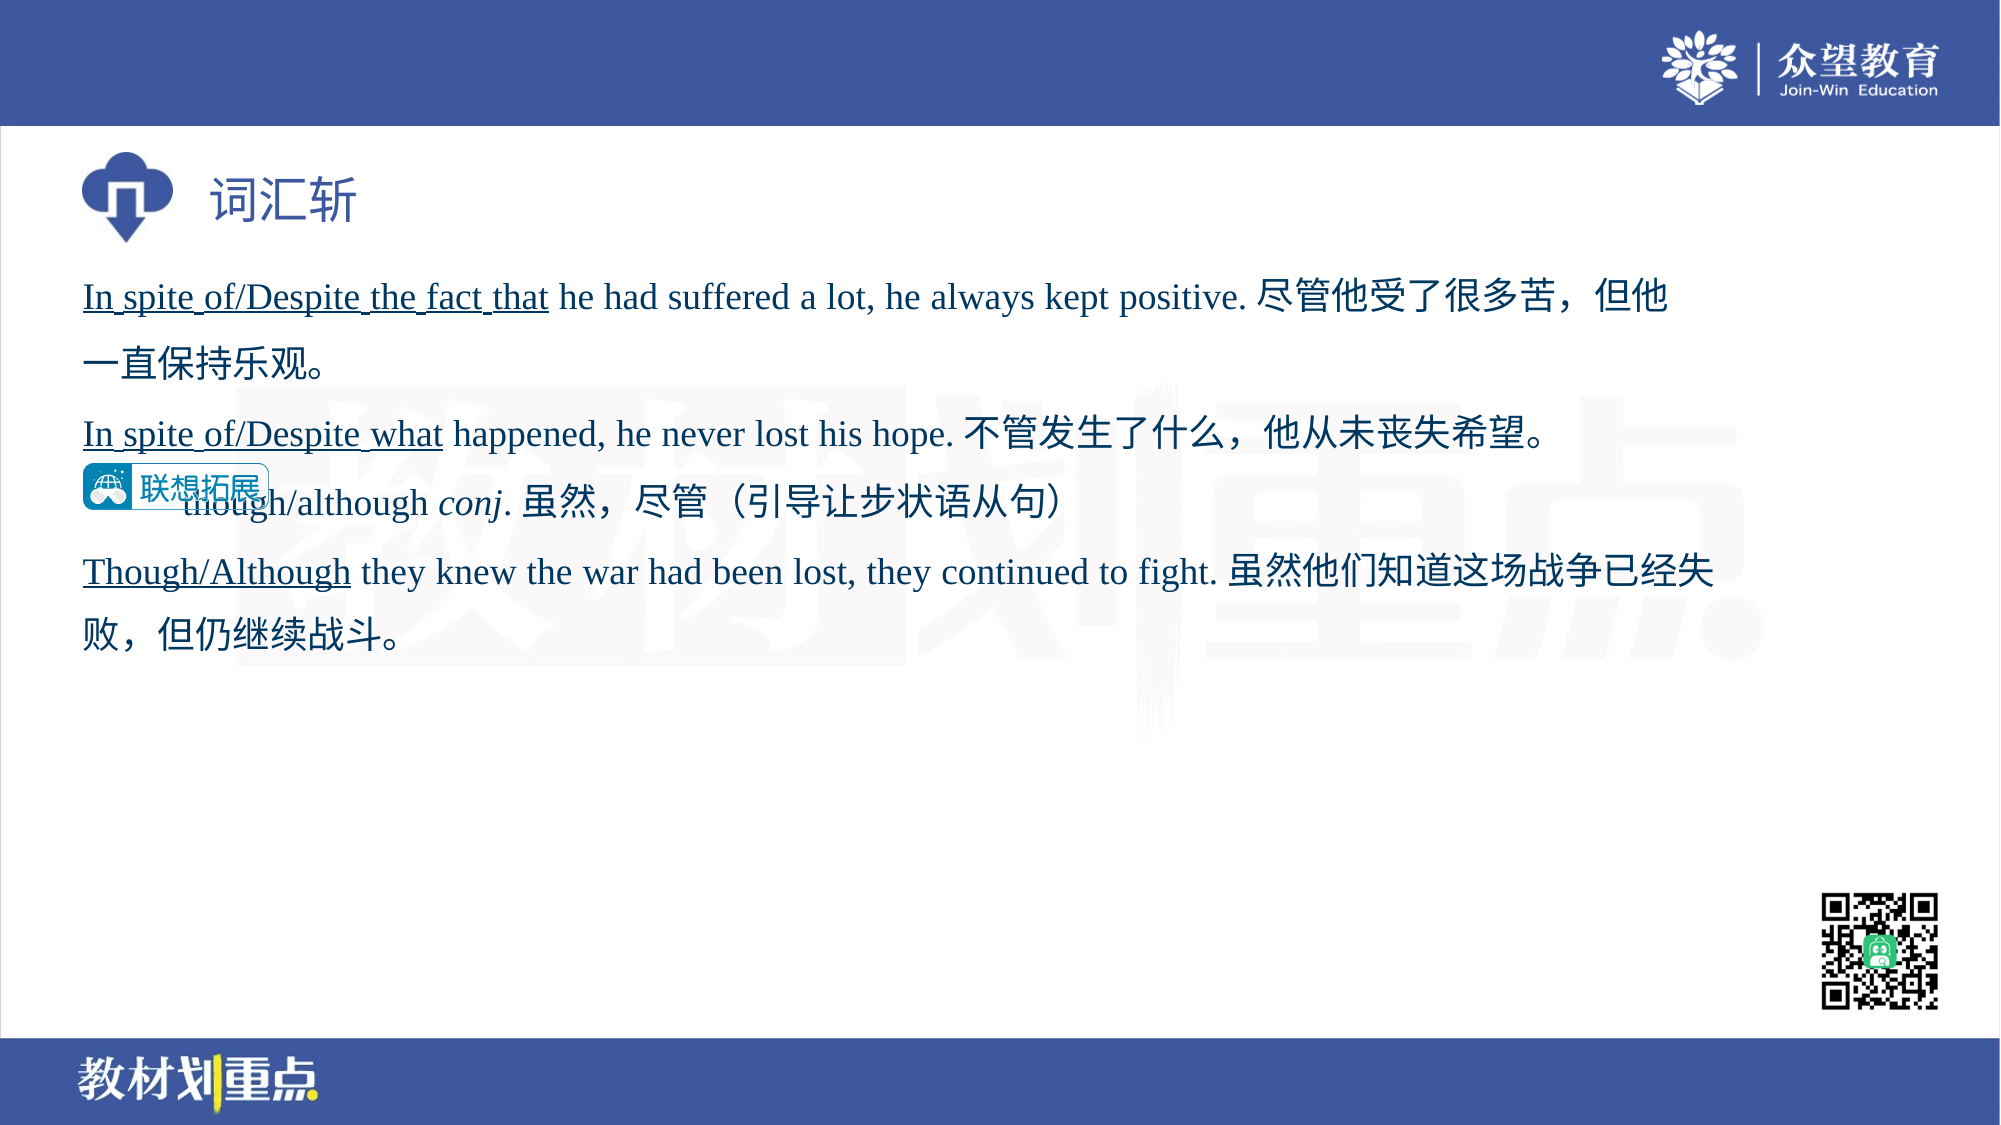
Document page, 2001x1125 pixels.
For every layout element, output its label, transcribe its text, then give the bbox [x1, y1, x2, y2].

picture [0, 0, 2000, 1125]
text_box In spite of/Despite the fact that he had suffered a lot, he always kept positive.尽管他受了很多苦，但他 一直保持乐观。 In spite of/Despite what happened, he never lost his hope.不管发生了什么，他从未丧失希望。 though/although conj.虽然，尽管（引导让步状语从句） Though/Although they knew the war had been lost, they continued to fight.虽然他们知道这场战争已经失 败，但仍继续战斗。 [82, 247, 1817, 650]
